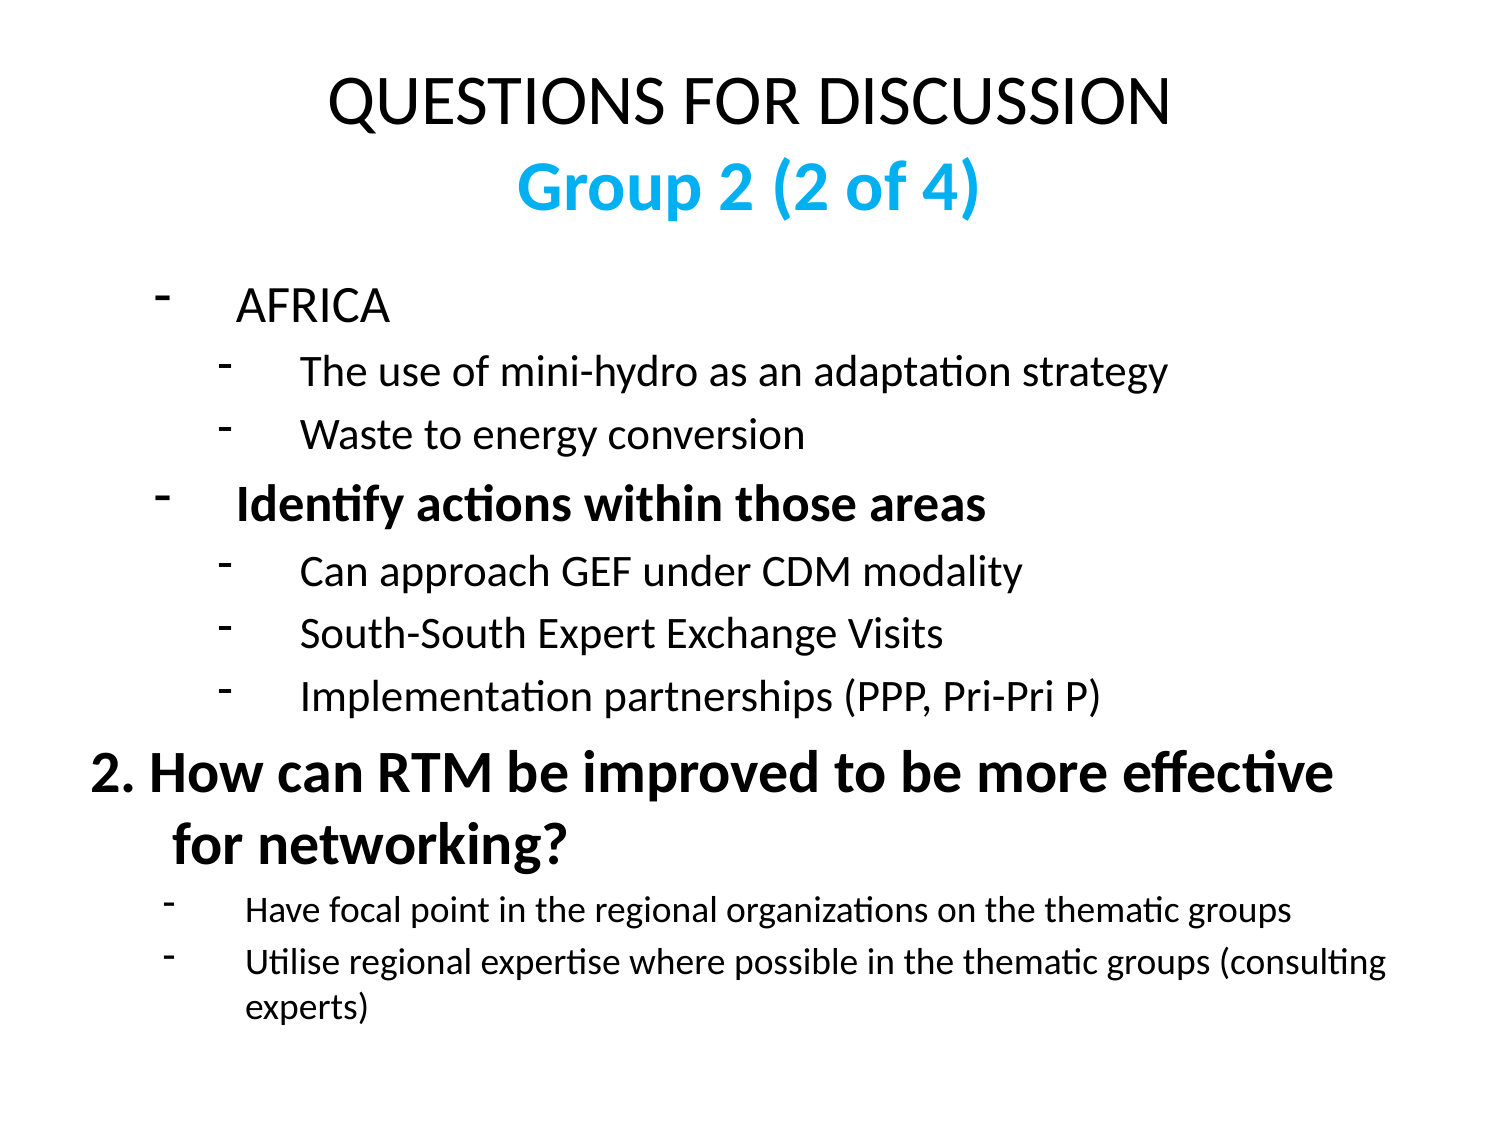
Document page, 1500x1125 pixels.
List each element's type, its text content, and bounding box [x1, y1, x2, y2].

list AFRICA The use of mini-hydro as an adaptation strategy Waste to energy conversion Identify actions within those areas Can approach GEF under CDM modality South-South Expert Exchange Visits Implementation partnerships (PPP, Pri-Pri P) 2. How can RTM be improved to be more effective for networking? Have focal point in the regional organizations on the thematic groups Utilise regional expertise where possible in the thematic groups (consulting experts) [75, 262, 1425, 1041]
title QUESTIONS FOR DISCUSSION Group 2 (2 of 4) [75, 45, 1425, 233]
